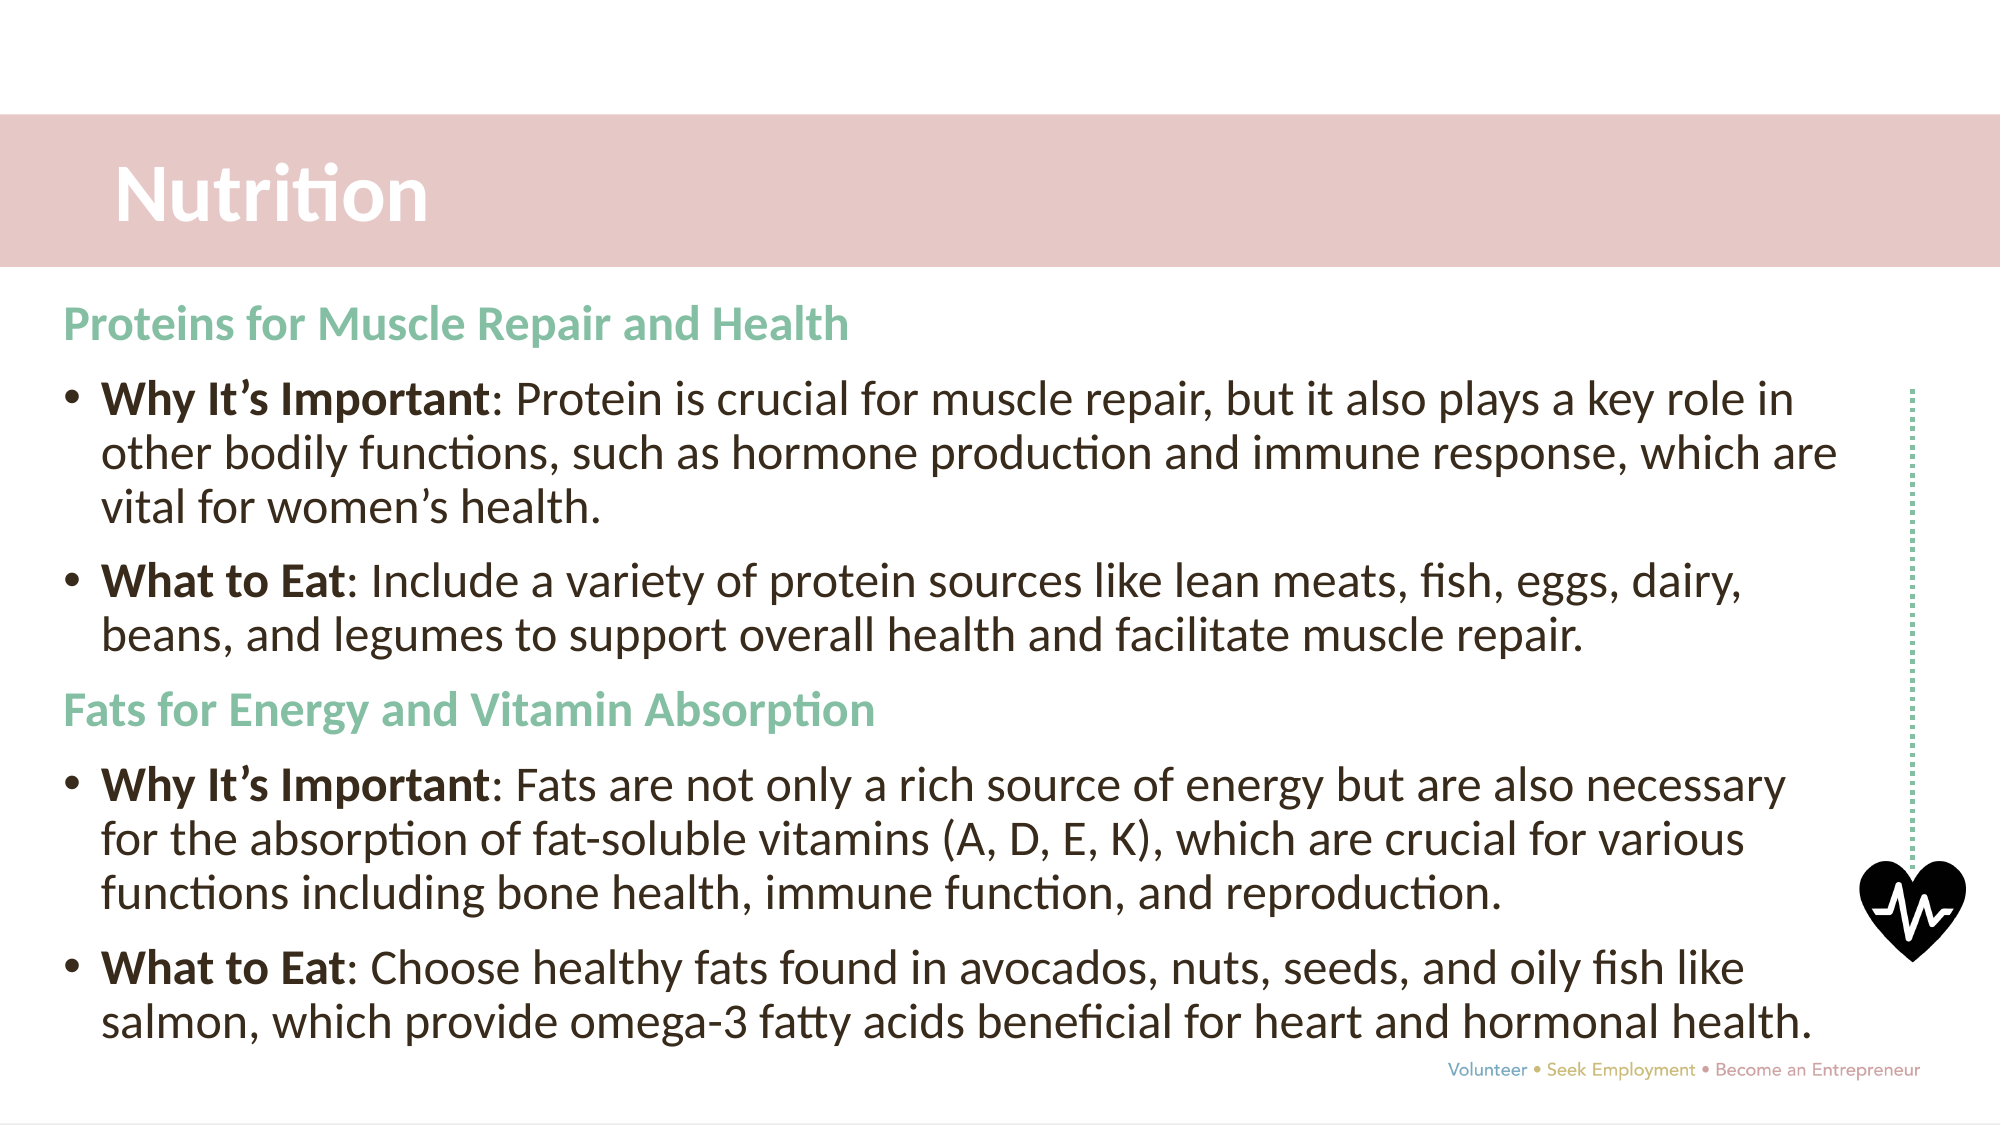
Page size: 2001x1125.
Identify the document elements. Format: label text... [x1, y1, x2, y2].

picture [1837, 836, 1988, 987]
text_box Proteins for Muscle Repair and Health Why It’s Important: Protein is crucial for muscle repair, but it also plays a key role in other bodily functions, such as hormone production and immune response, which are vital for women’s health. What to Eat: Include a variety of protein sources like lean meats, fish, eggs, dairy, beans, and legumes to support overall health and facilitate muscle repair. Fats for Energy and Vitamin Absorption Why It’s Important: Fats are not only a rich source of energy but are also necessary for the absorption of fat-soluble vitamins (A, D, E, K), which are crucial for various functions including bone health, immune function, and reproduction. What to Eat: Choose healthy fats found in avocados, nuts, seeds, and oily fish like salmon, which provide omega-3 fatty acids beneficial for heart and hormonal health. [48, 289, 1863, 914]
text_box [0, 113, 2000, 268]
picture [1418, 1046, 1971, 1103]
text_box Nutrition [99, 147, 1312, 289]
